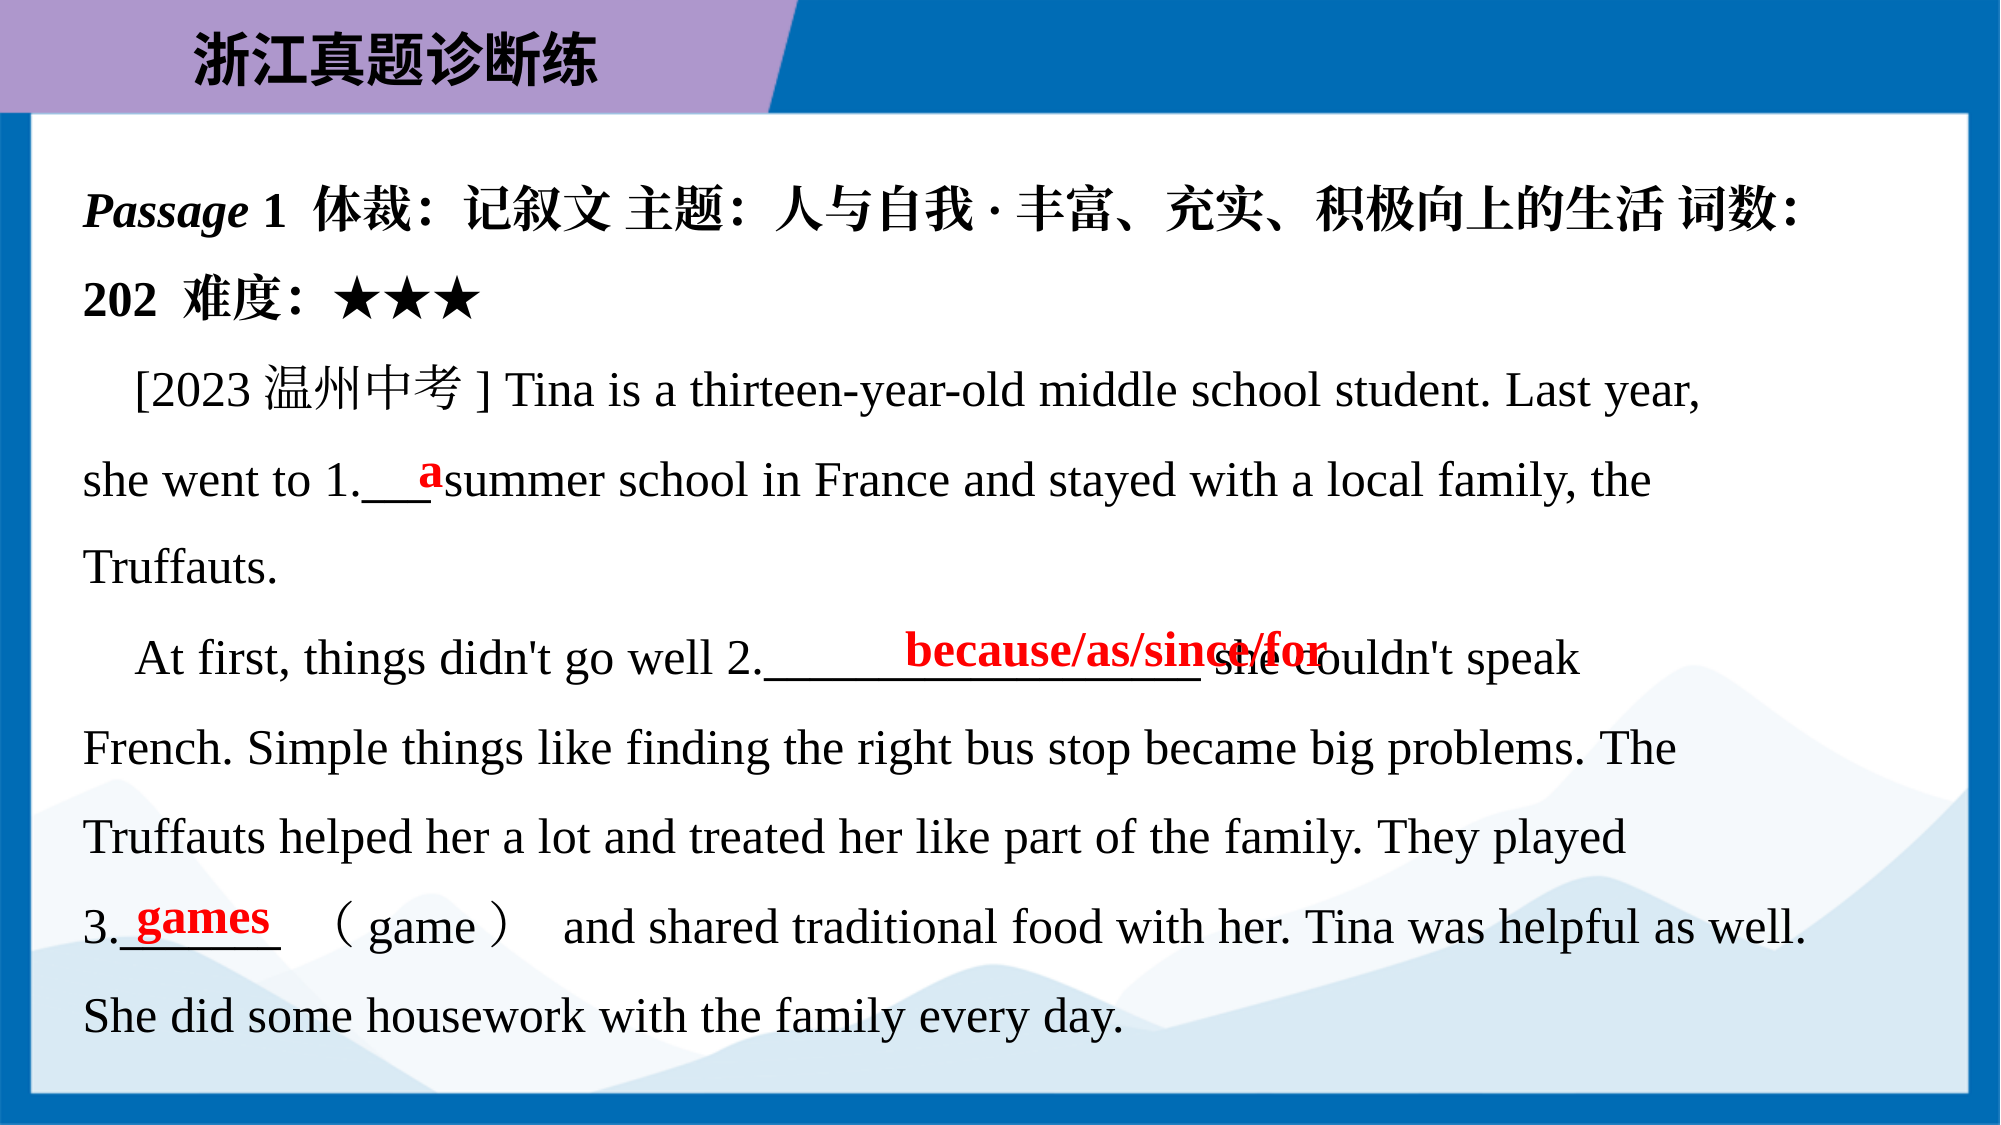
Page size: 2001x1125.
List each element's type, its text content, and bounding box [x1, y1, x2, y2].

picture [0, 0, 2000, 1125]
text_box because/as/since/for [887, 588, 1346, 668]
text_box a [400, 410, 462, 489]
text_box At first, things didn't go well 2.___________________ she couldn't speak French. Simple things like finding the right bus stop became big problems. The Truffauts helped her a lot and treated her like part of the family. They played 3._______ （game） and shared traditional food with her. Tina was helpful as well. She did some housework with the family every day. [82, 594, 1917, 1043]
text_box games [118, 855, 289, 935]
text_box Passage 1 体裁：记叙文 主题：人与自我·丰富、充实、积极向上的生活 词数： 202 难度：★★★ [2023温州中考] Tina is a thirteen-year-old middle school student. Last year, she went to 1.___ summer school in France and stayed with a local family, the Truffauts. [82, 147, 1917, 585]
